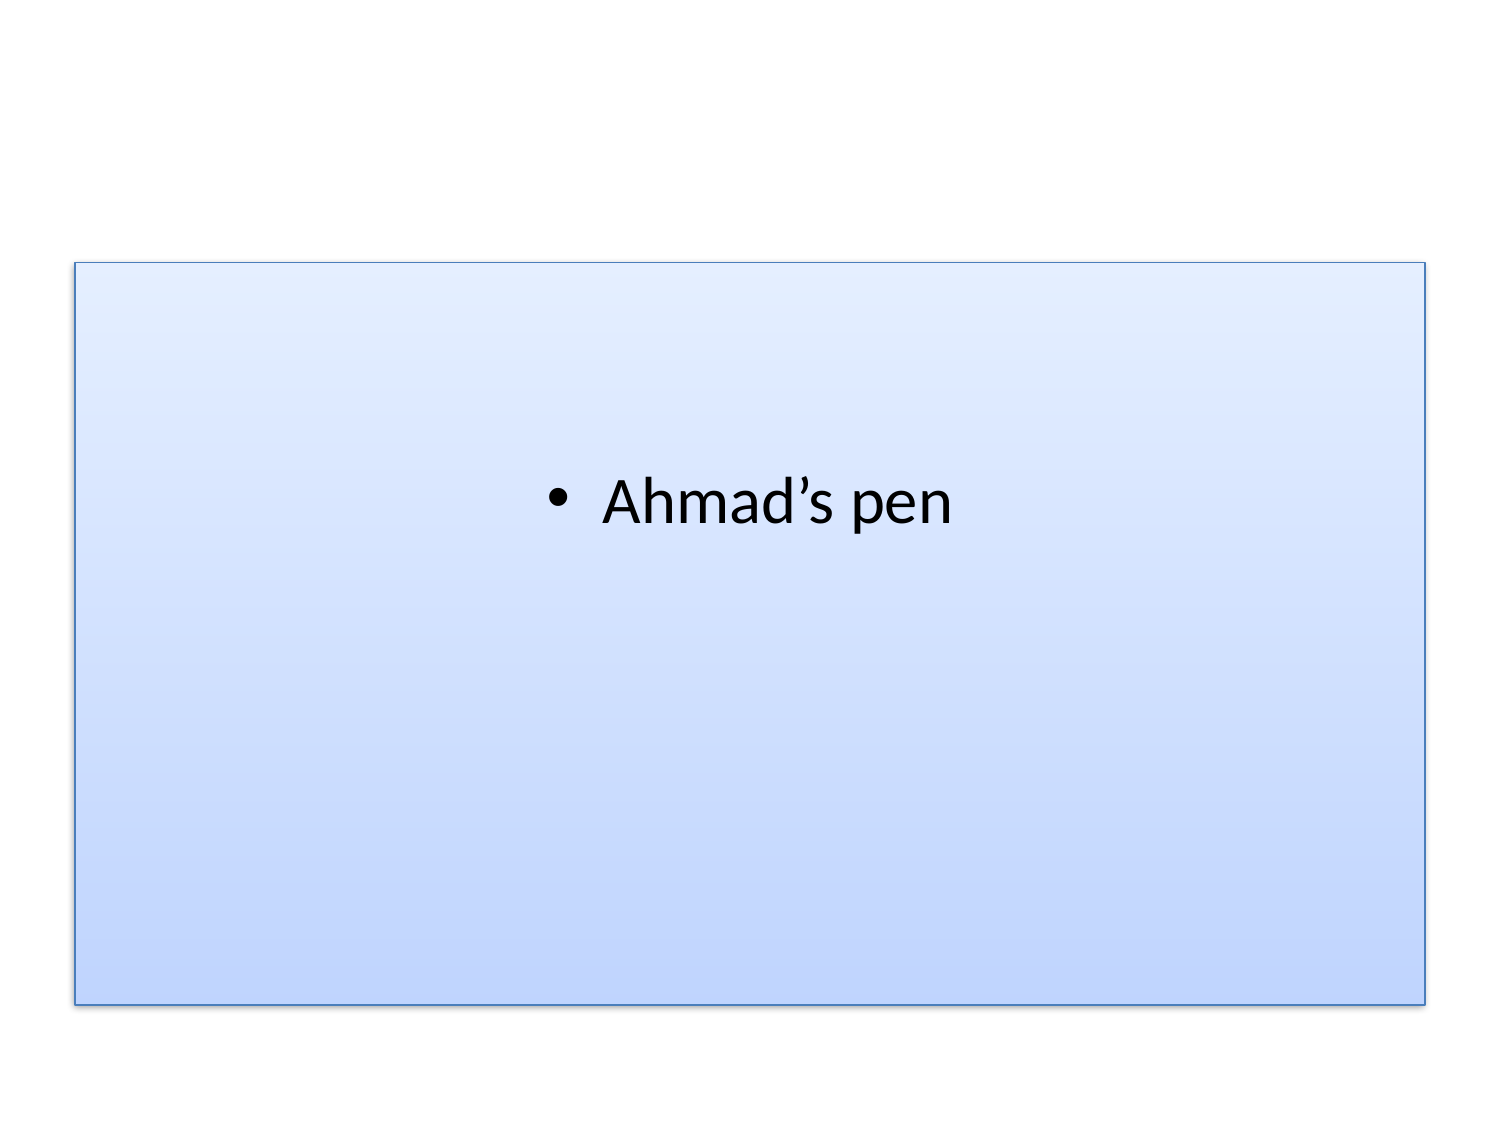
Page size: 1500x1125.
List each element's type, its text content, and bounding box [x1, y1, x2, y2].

list Ahmad’s pen [74, 262, 1426, 1006]
